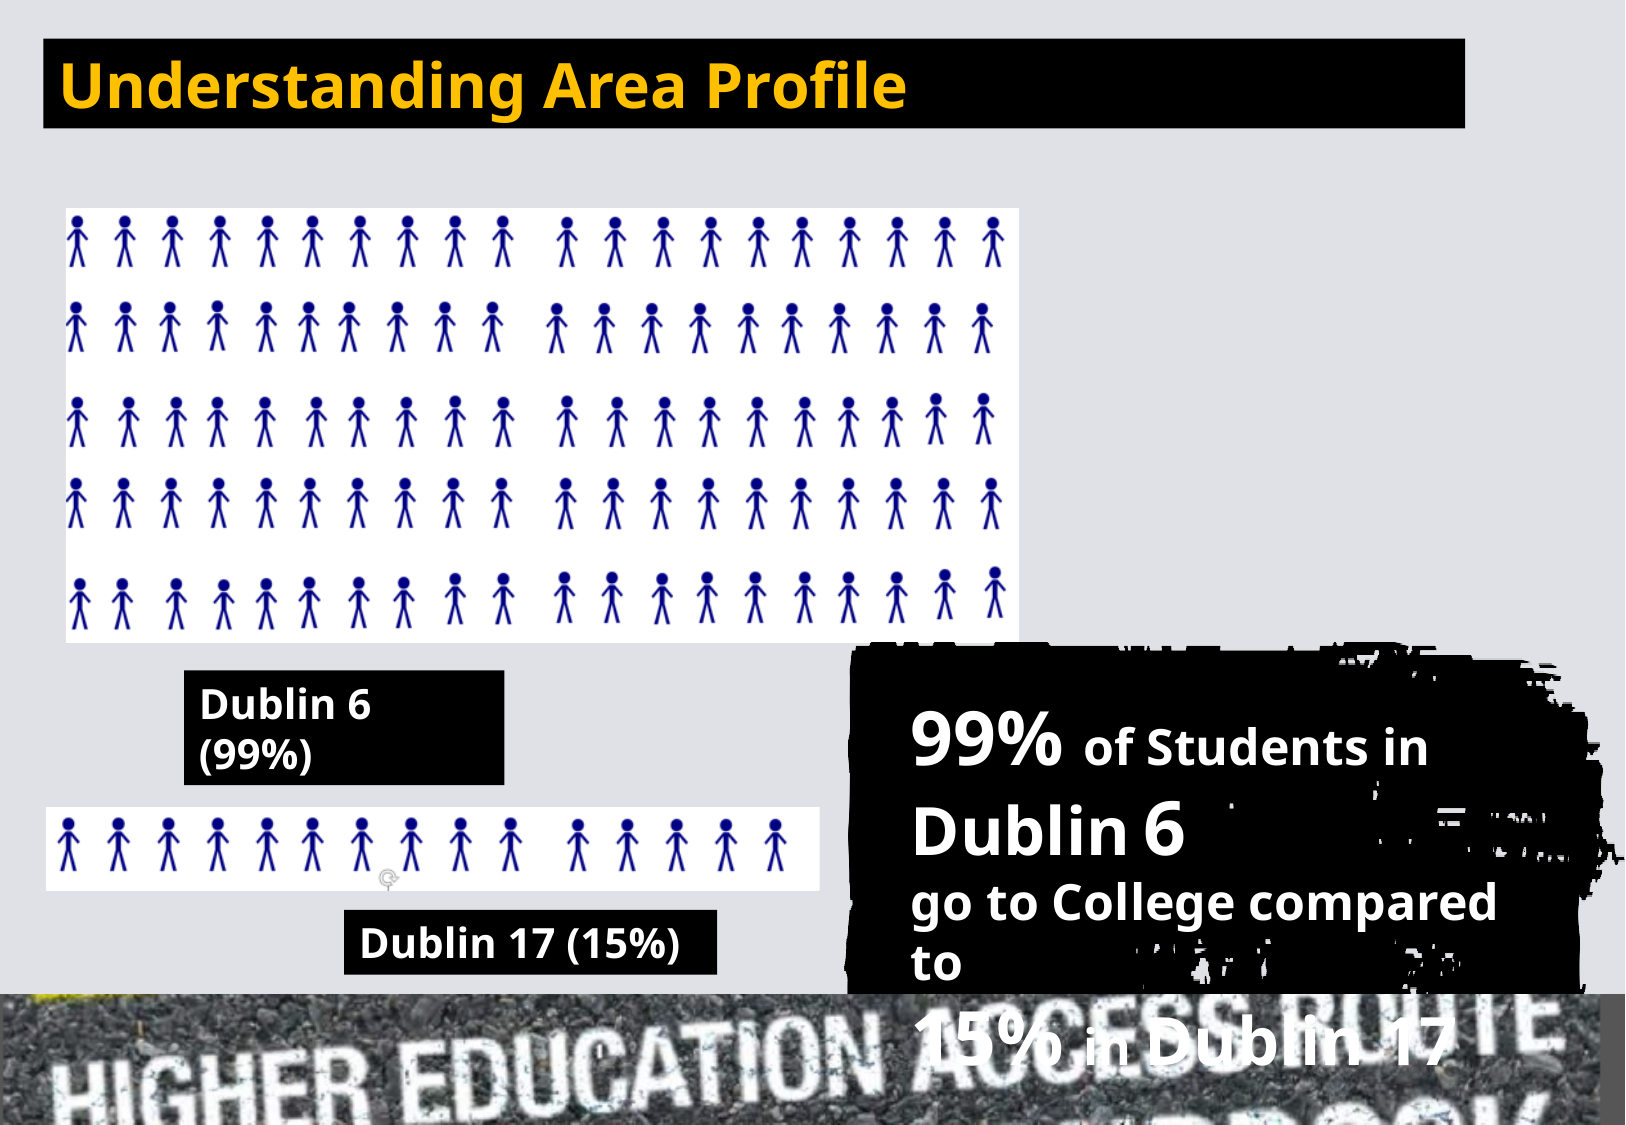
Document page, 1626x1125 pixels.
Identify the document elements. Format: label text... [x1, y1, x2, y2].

text_box Understanding Area Profile [43, 38, 1466, 129]
text_box Dublin 6 (99%) [184, 670, 505, 786]
text_box Dublin 17 (15%) [344, 909, 718, 975]
picture [45, 807, 820, 891]
picture [0, 207, 1625, 1125]
